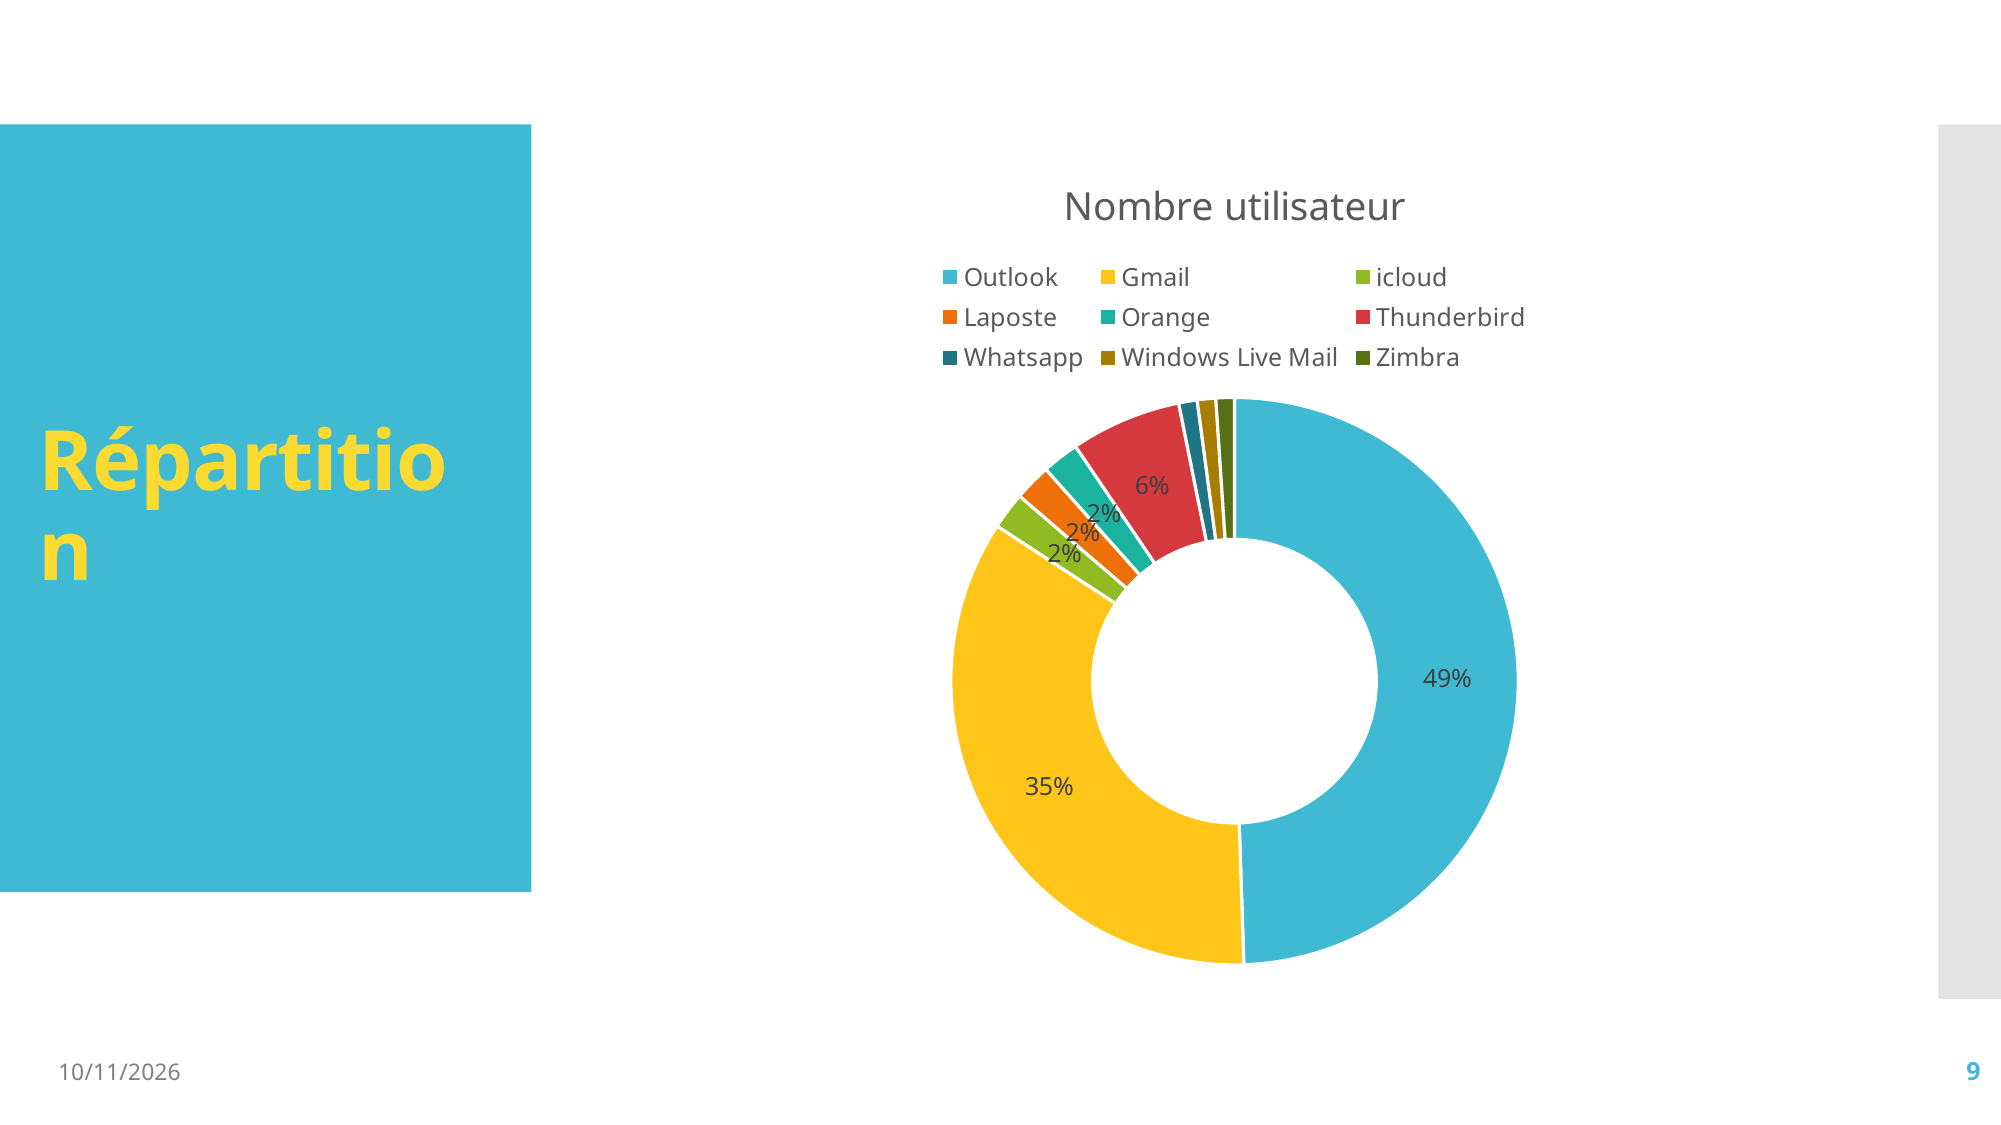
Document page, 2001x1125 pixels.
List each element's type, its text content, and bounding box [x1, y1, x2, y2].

title Répartition [23, 130, 508, 886]
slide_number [43, 1042, 493, 1103]
chart [634, 141, 1835, 982]
slide_number 9 [1744, 1042, 1996, 1103]
